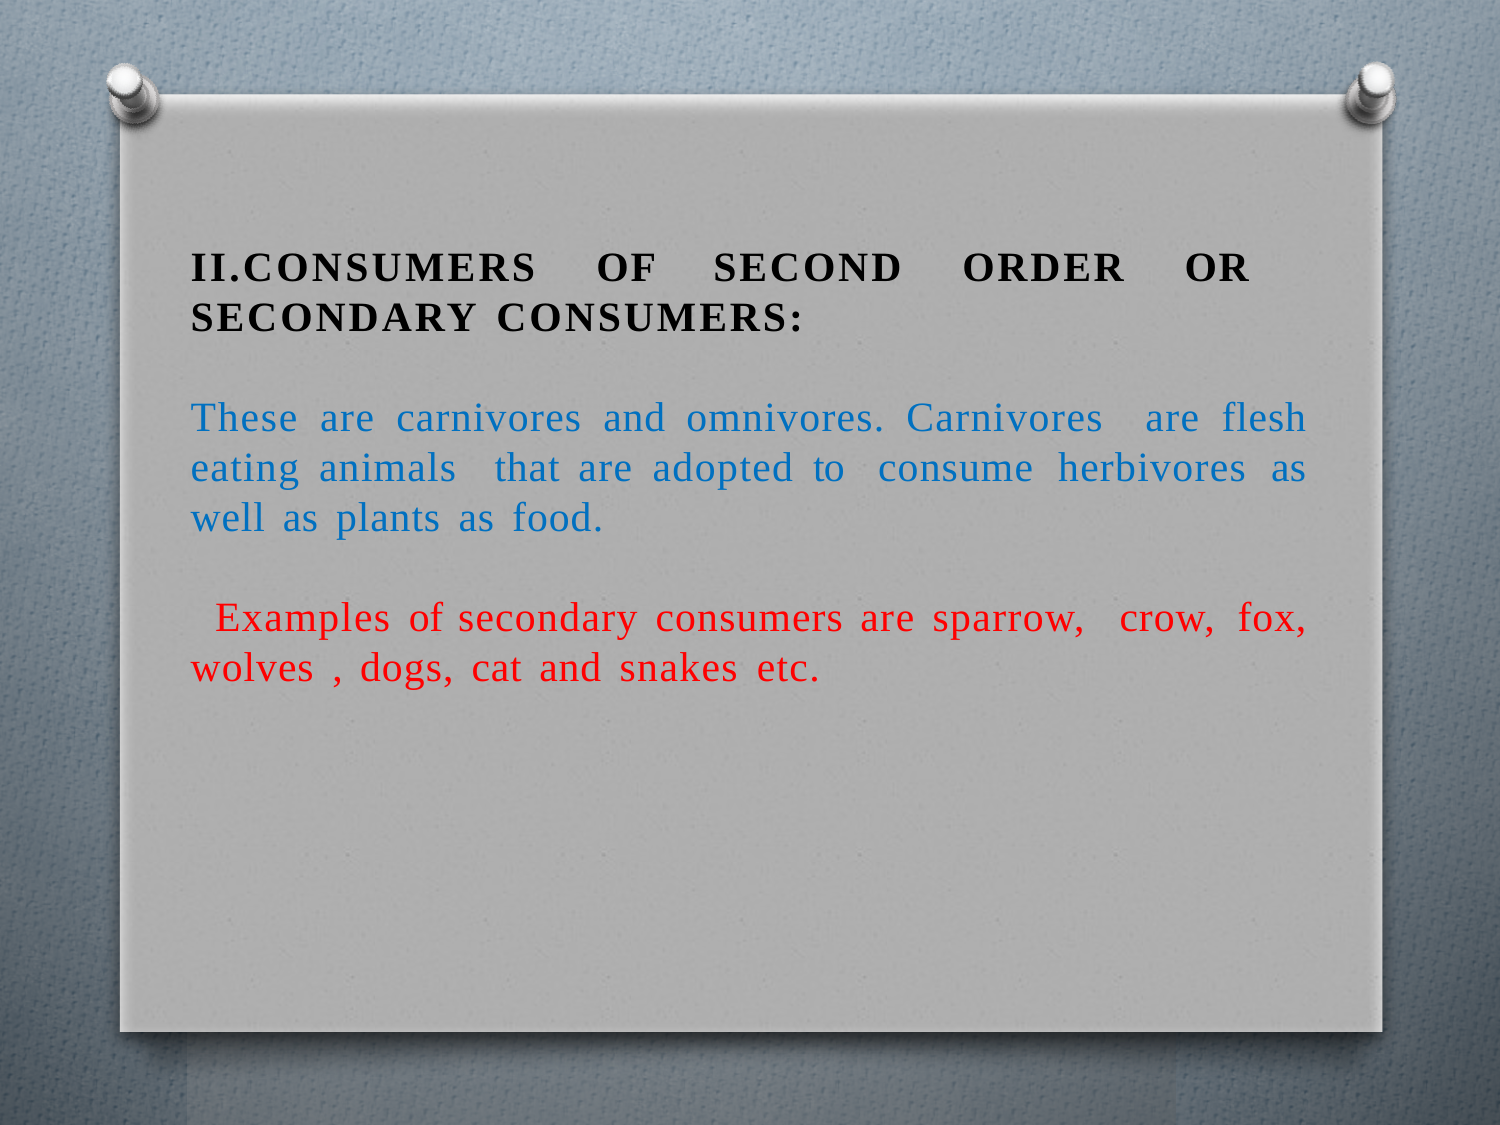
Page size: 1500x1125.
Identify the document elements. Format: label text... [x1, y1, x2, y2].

picture [1317, 35, 1439, 156]
picture [75, 29, 198, 153]
text_box II.CONSUMERS OF SECOND ORDER OR SECONDARY CONSUMERS: These are carnivores and omnivores. Carnivores are flesh eating animals that are adopted to consume herbivores as well as plants as food. Examples of secondary consumers are sparrow, crow, fox, wolves , dogs, cat and snakes etc. [188, 237, 1309, 690]
